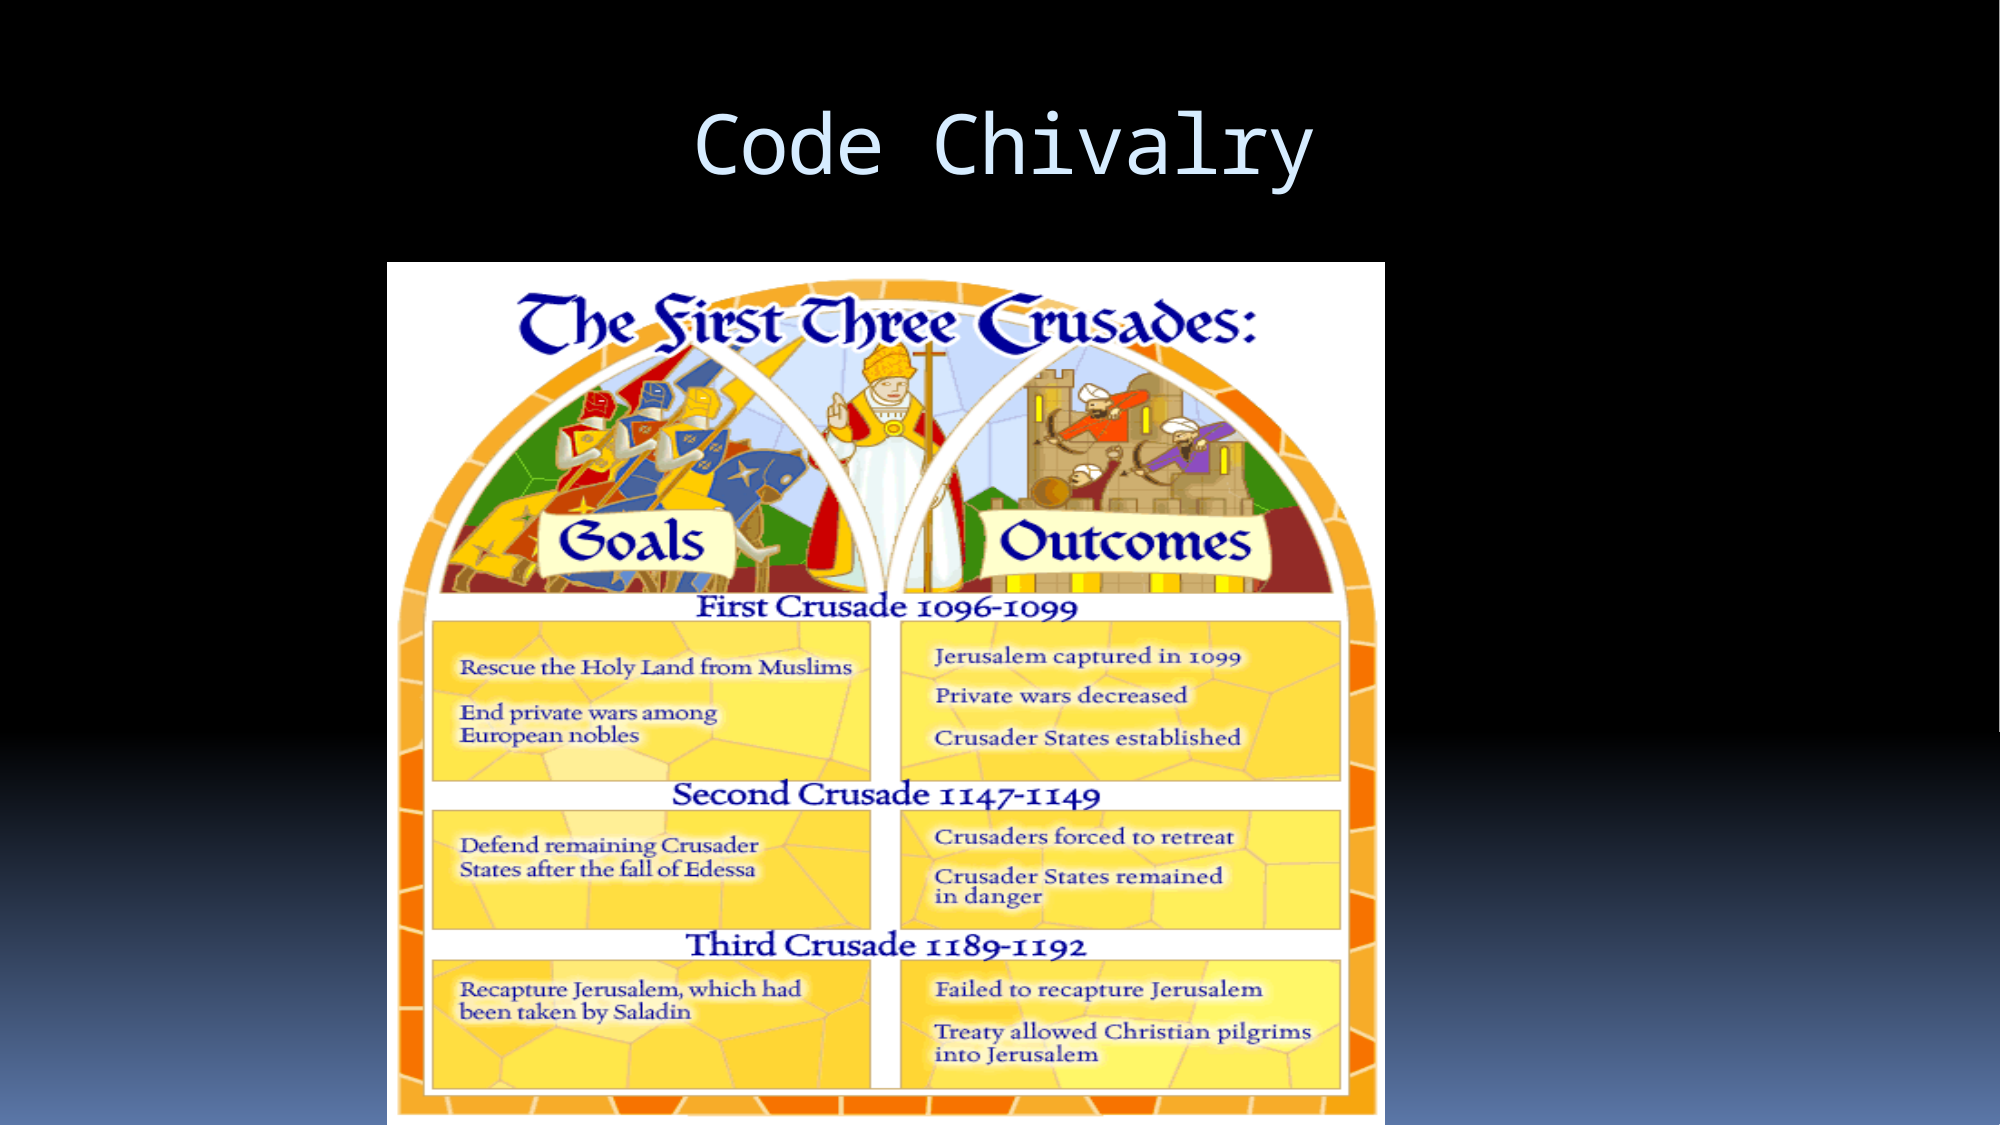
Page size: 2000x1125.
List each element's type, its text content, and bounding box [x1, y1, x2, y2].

title Code Chivalry [99, 83, 1900, 234]
picture [386, 262, 1386, 1125]
